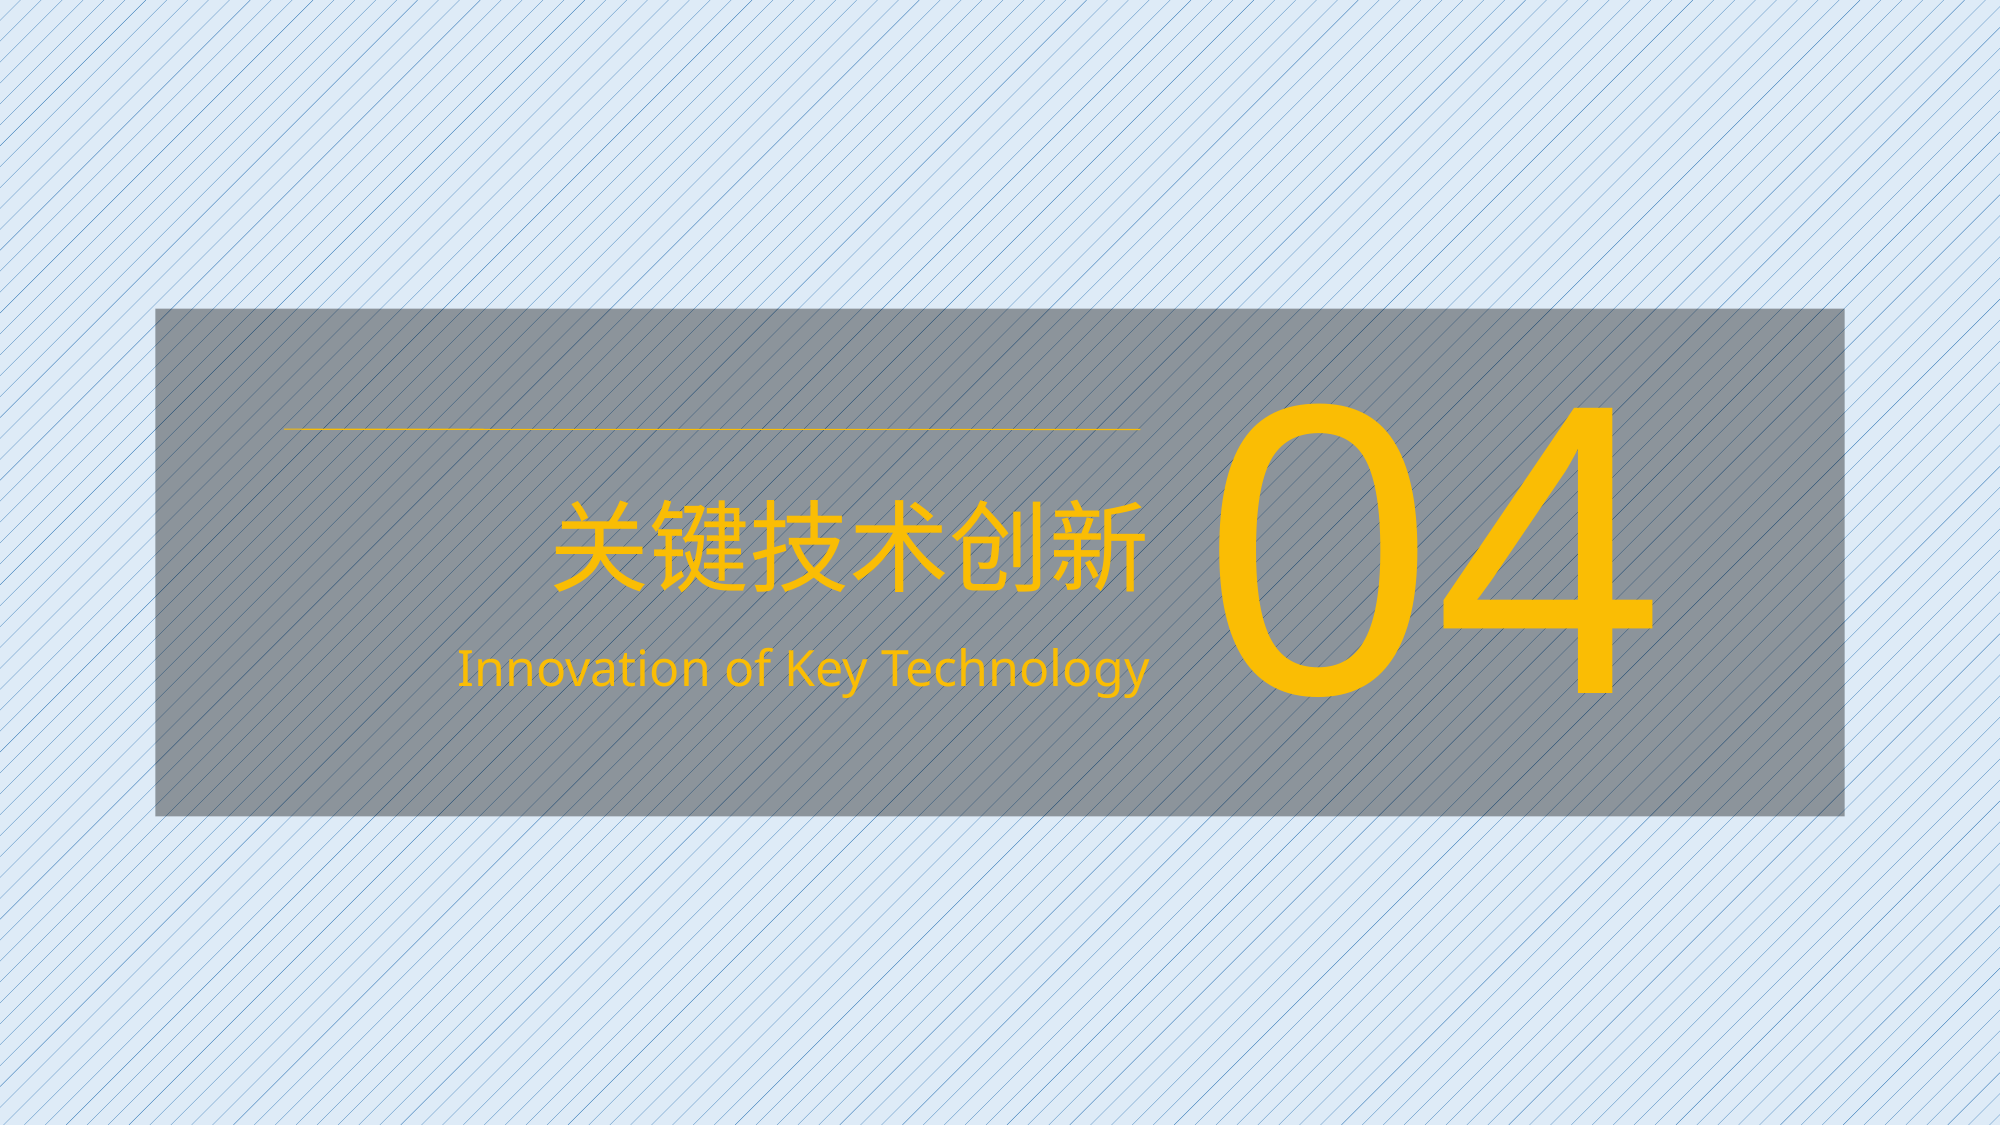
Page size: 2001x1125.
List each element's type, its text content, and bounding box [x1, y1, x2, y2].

text_box 04 [1188, 268, 1781, 788]
text_box Innovation of Key Technology [196, 616, 1165, 705]
text_box 关键技术创新 [196, 451, 1165, 612]
